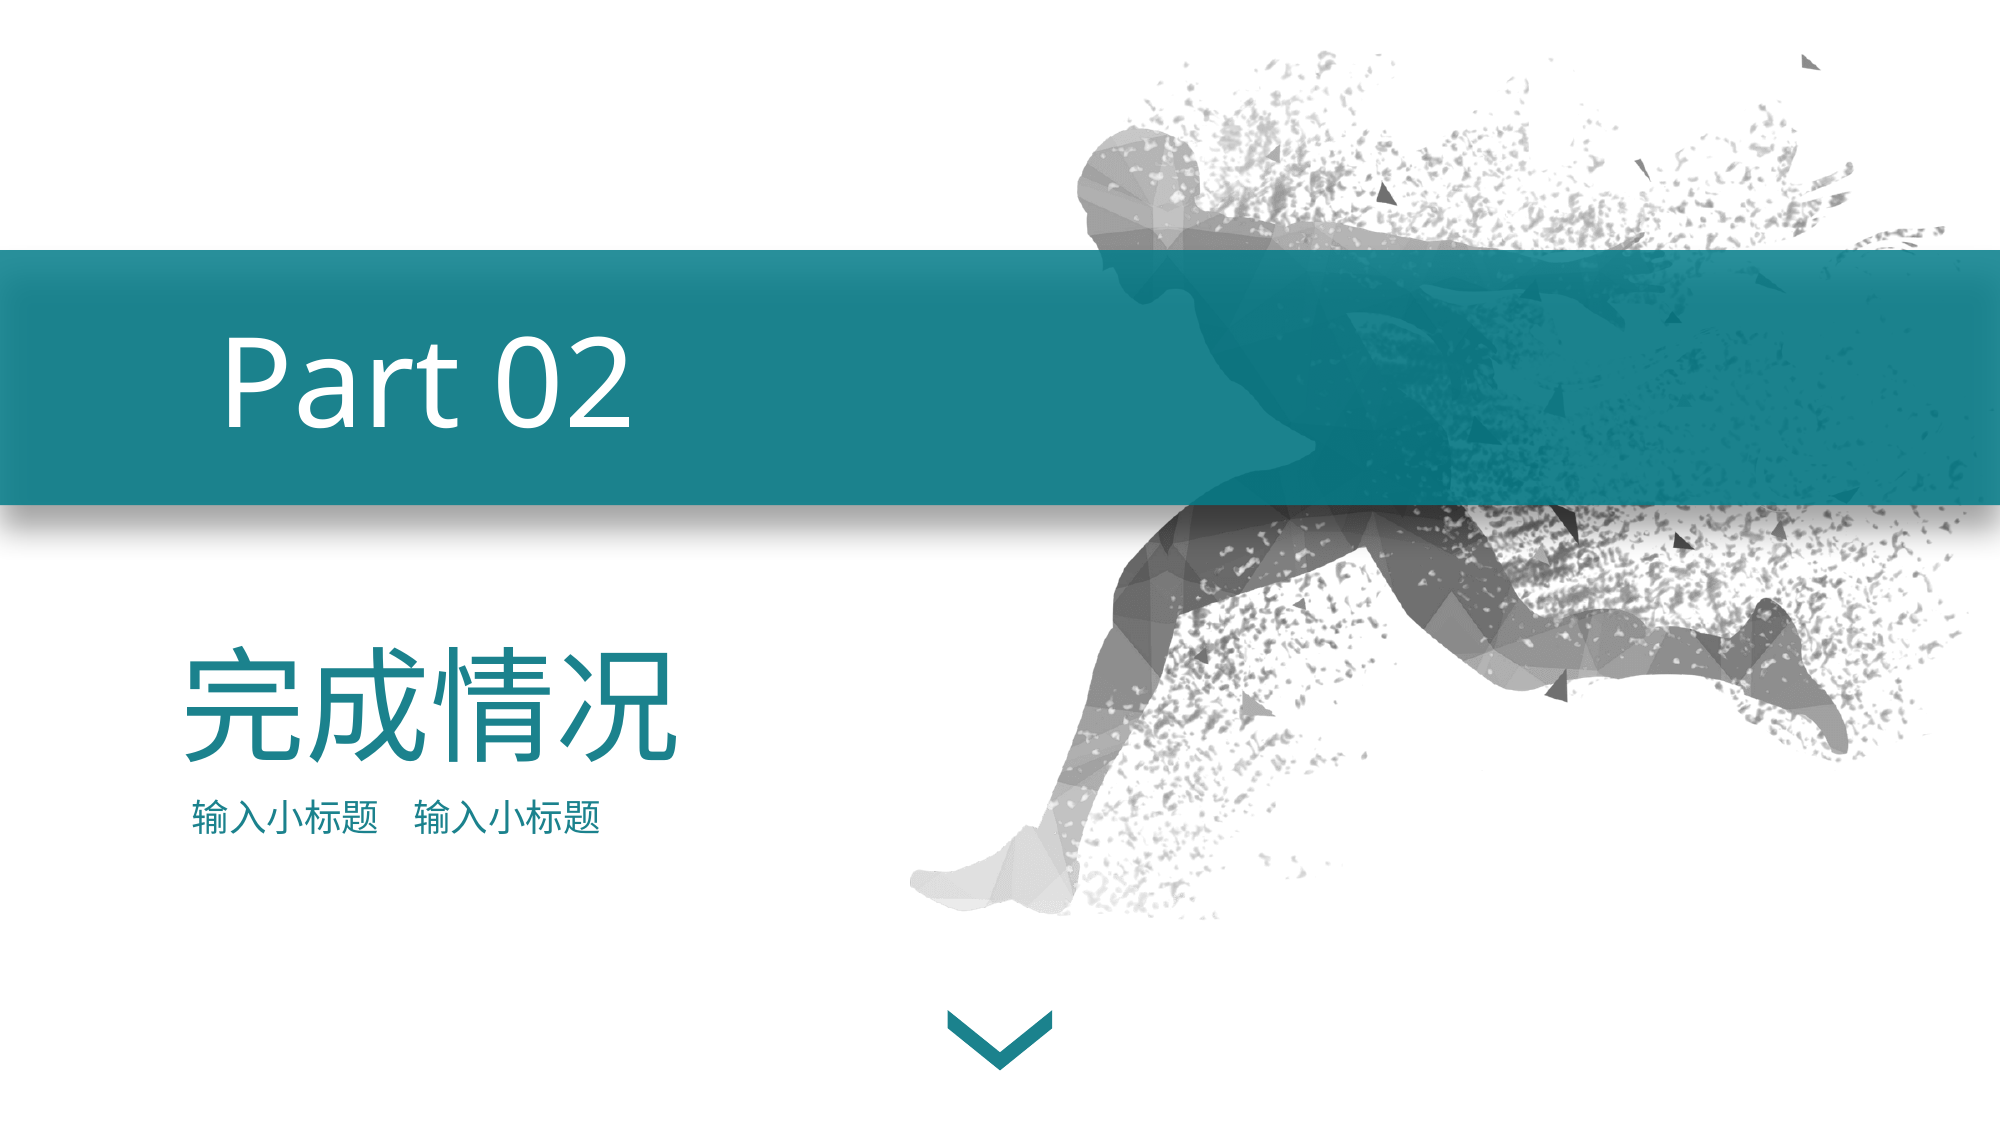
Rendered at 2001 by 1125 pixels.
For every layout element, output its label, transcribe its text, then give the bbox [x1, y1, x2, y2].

text_box Part 02 [202, 294, 764, 460]
text_box 完成情况 [166, 619, 764, 785]
text_box 输入小标题 输入小标题 [176, 786, 764, 847]
text_box [0, 249, 764, 506]
picture [764, 0, 2000, 943]
text_box [946, 1007, 1054, 1072]
